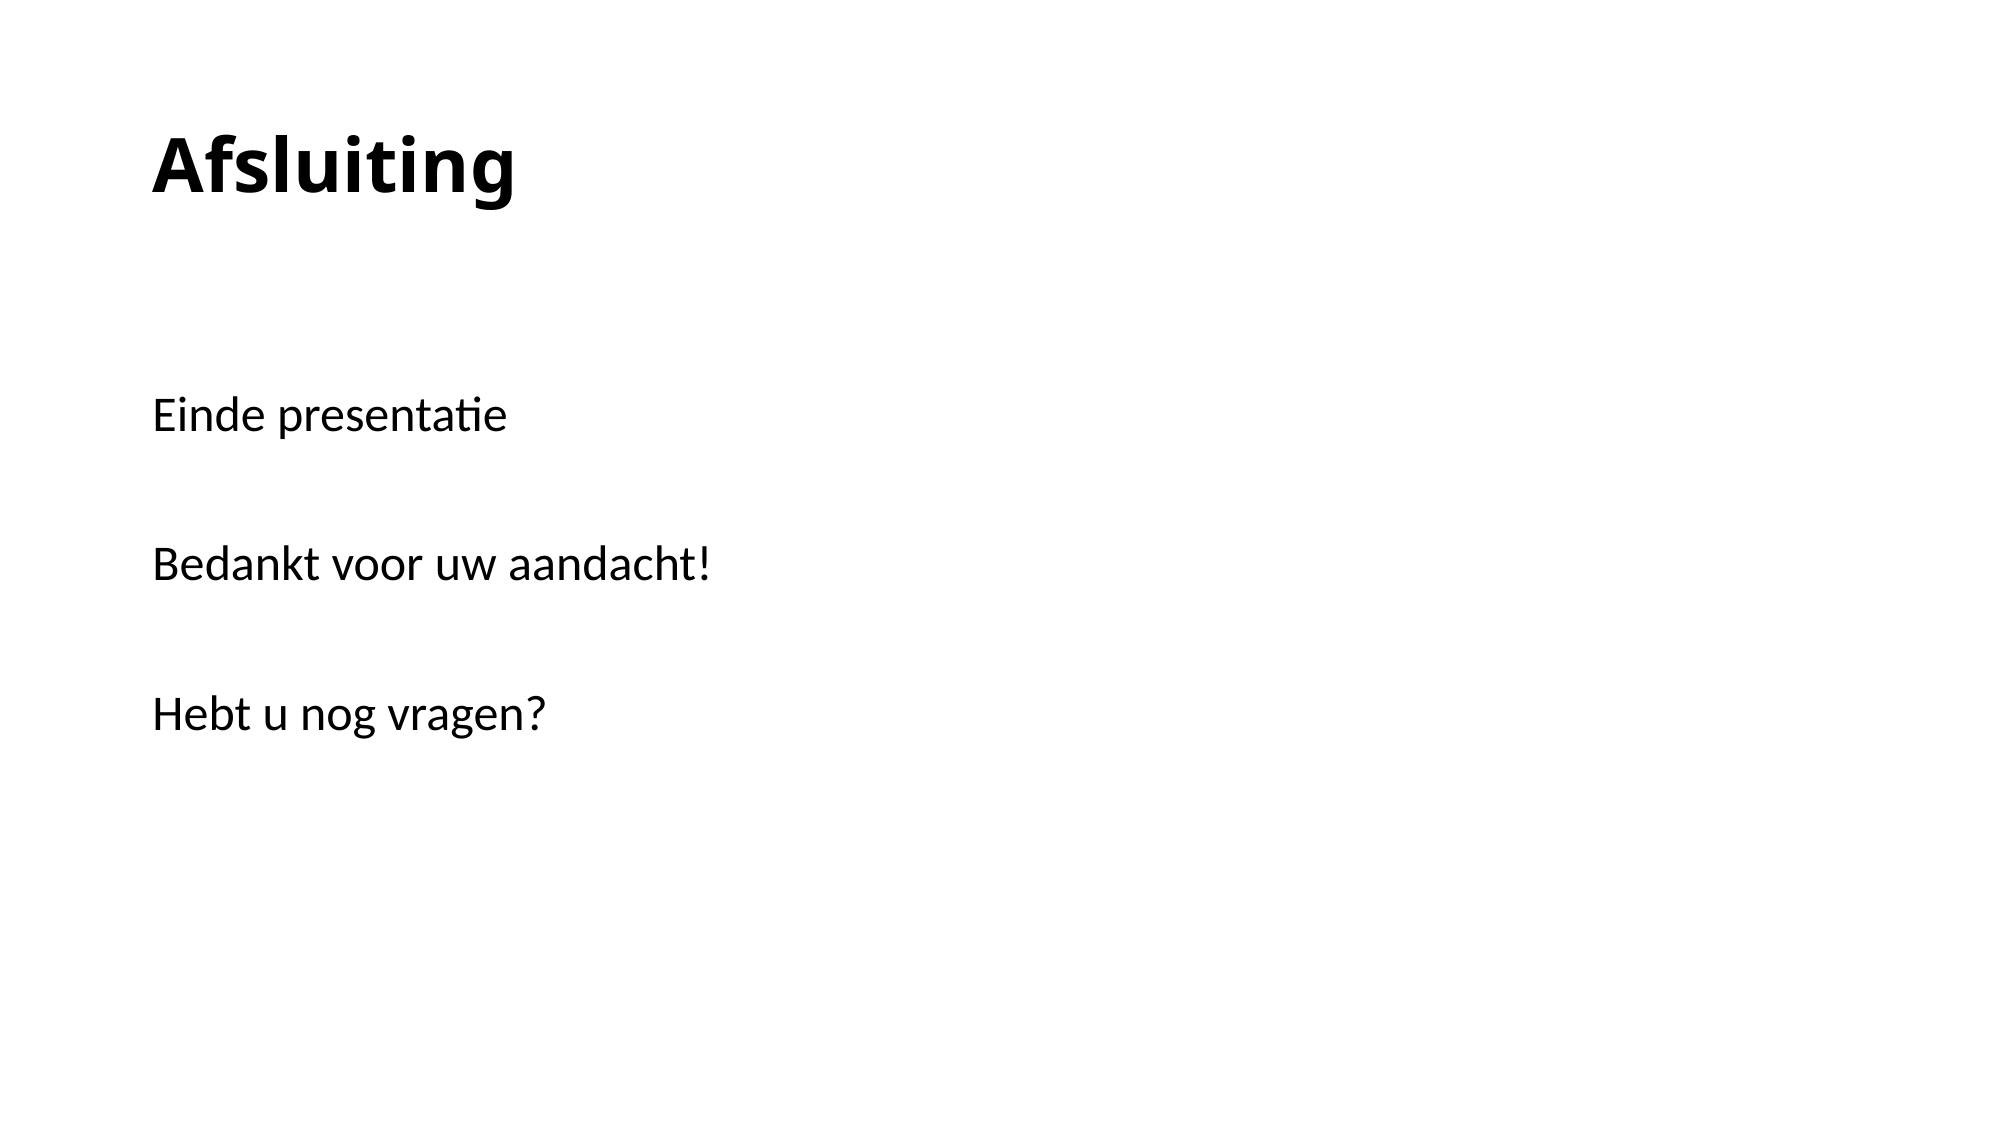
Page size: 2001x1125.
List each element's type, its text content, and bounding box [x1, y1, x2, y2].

title Afsluiting [137, 59, 1863, 278]
list Einde presentatie Bedankt voor uw aandacht! Hebt u nog vragen? [137, 299, 1863, 1014]
